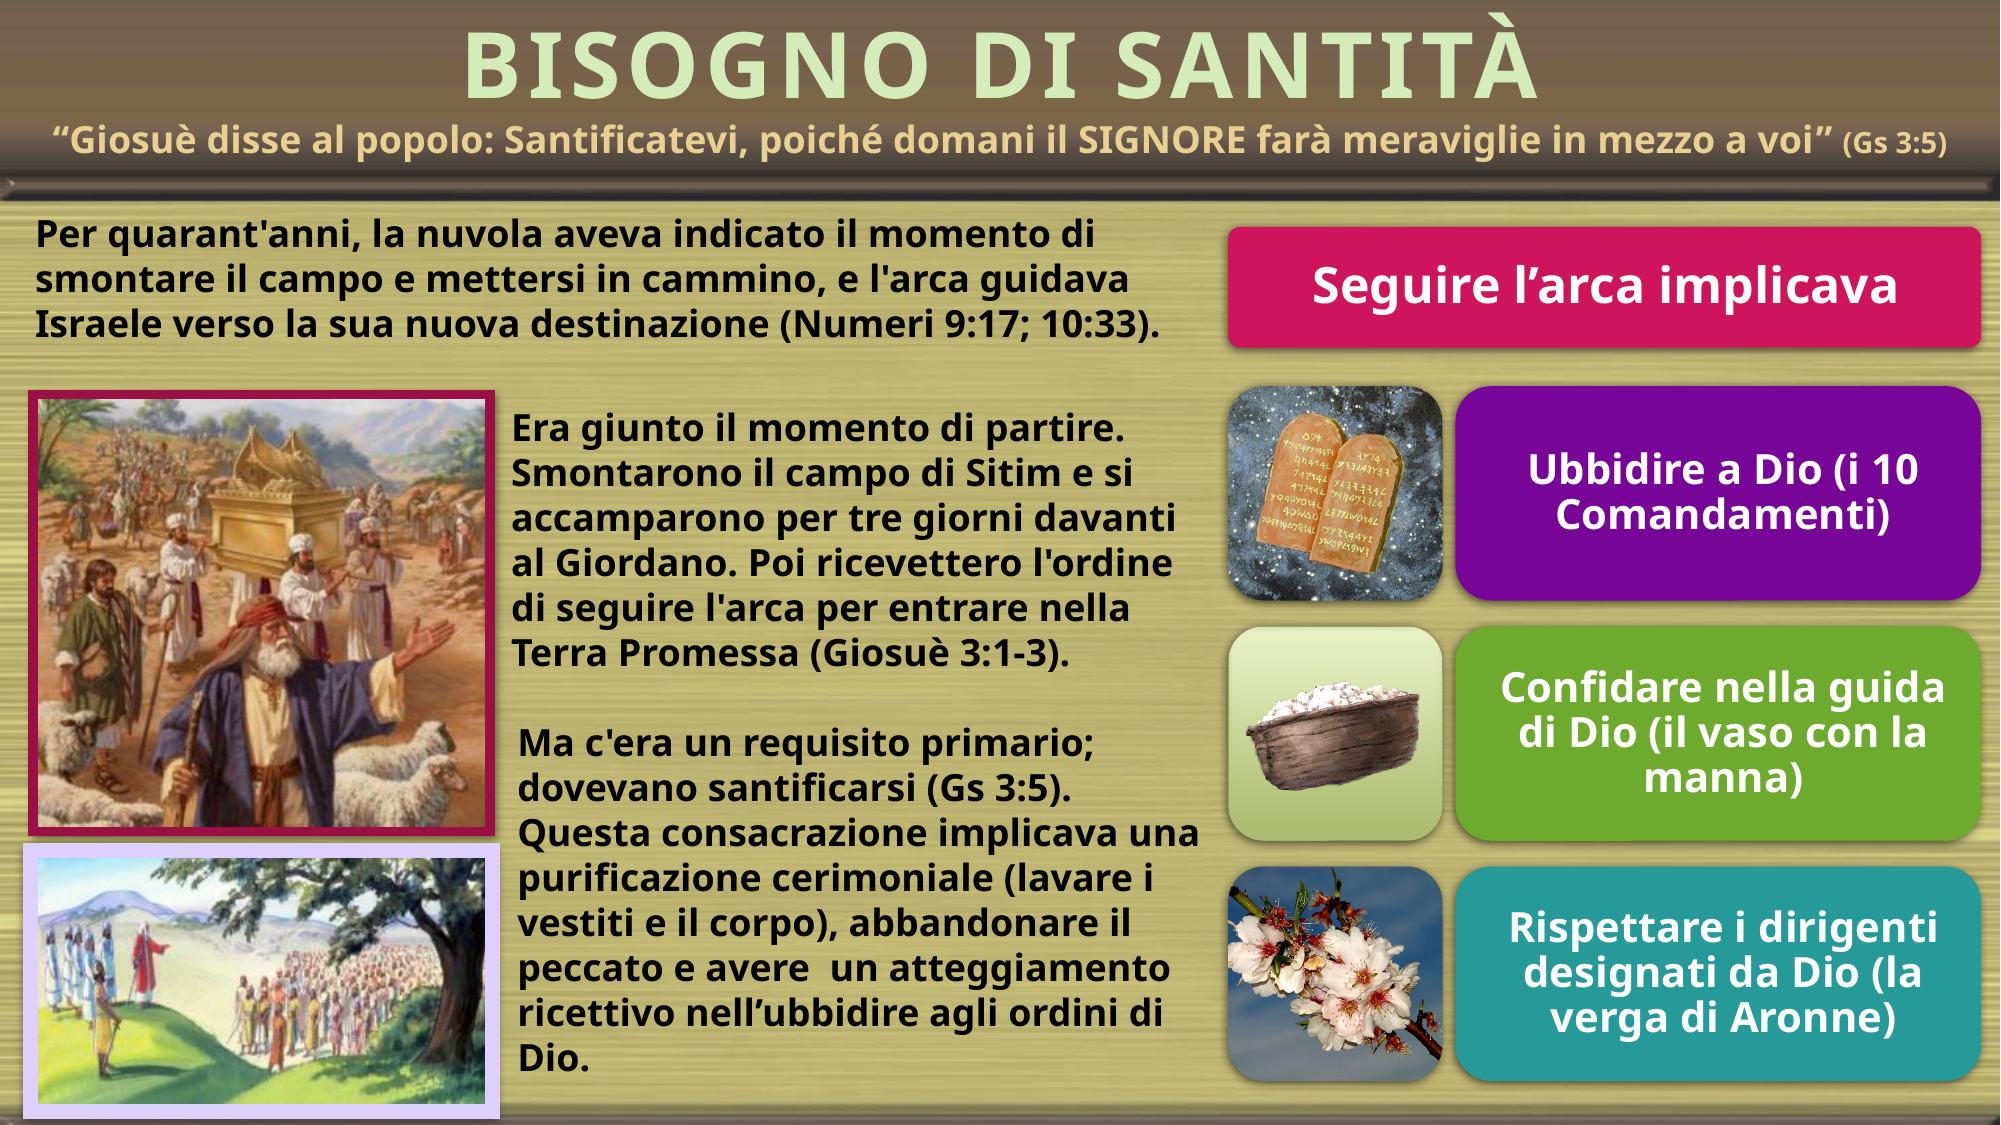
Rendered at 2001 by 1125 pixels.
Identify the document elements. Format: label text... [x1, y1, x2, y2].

text_box BISOGNO DI SANTITÀ [0, 0, 2000, 108]
text_box Ma c'era un requisito primario; dovevano santificarsi (Gs 3:5). Questa consacrazione implicava una purificazione cerimoniale (lavare i vestiti e il corpo), abbandonare il peccato e avere un atteggiamento ricettivo nell’ubbidire agli ordini di Dio. [502, 711, 1218, 1087]
picture [36, 857, 486, 1105]
text_box “Giosuè disse al popolo: Santificatevi, poiché domani il SIGNORE farà meraviglie in mezzo a voi” (Gs 3:5) [0, 108, 2000, 169]
text_box Era giunto il momento di partire. Smontarono il campo di Sitim e si accamparono per tre giorni davanti al Giordano. Poi ricevettero l'ordine di seguire l'arca per entrare nella Terra Promessa (Giosuè 3:1-3). [503, 396, 1227, 682]
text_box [1227, 224, 1982, 1084]
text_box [0, 169, 2000, 1125]
picture [36, 398, 486, 828]
text_box Per quarant'anni, la nuvola aveva indicato il momento di smontare il campo e mettersi in cammino, e l'arca guidava Israele verso la sua nuova destinazione (Numeri 9:17; 10:33). [20, 202, 1218, 352]
